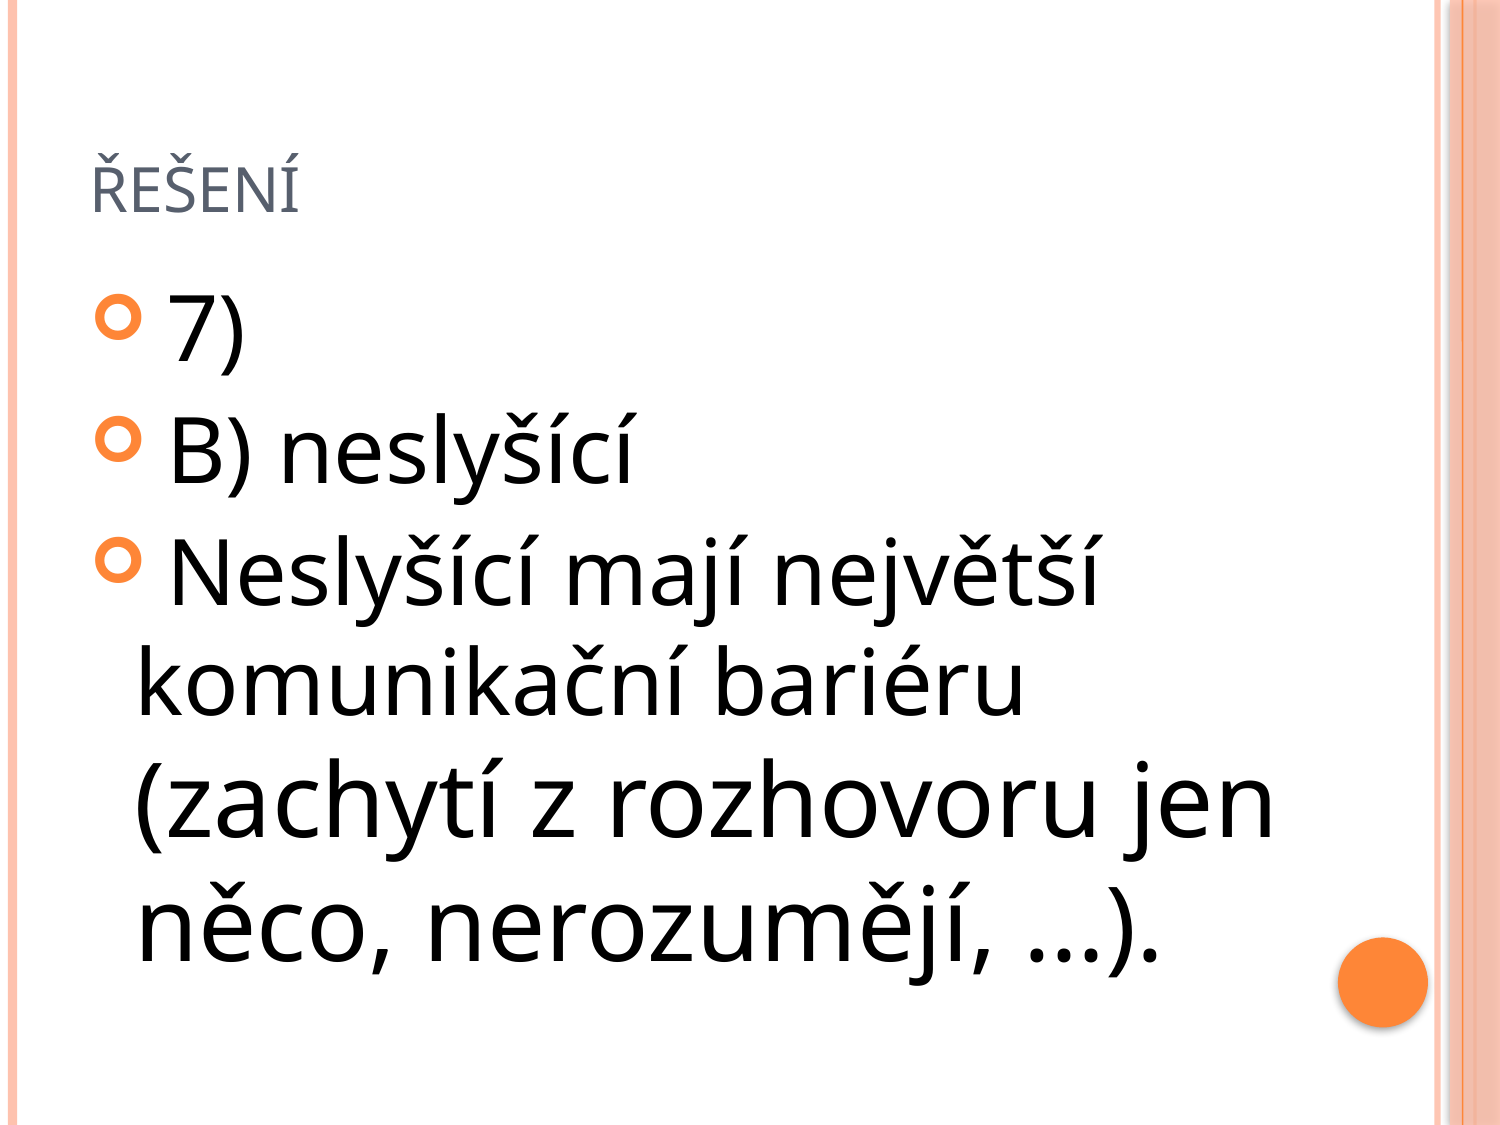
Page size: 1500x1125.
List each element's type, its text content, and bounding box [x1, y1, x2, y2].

list 7) B) neslyšící Neslyšící mají největší komunikační bariéru (zachytí z rozhovoru jen něco, nerozumějí, …). [75, 262, 1300, 1062]
title ŘEŠENÍ [75, 45, 1300, 233]
